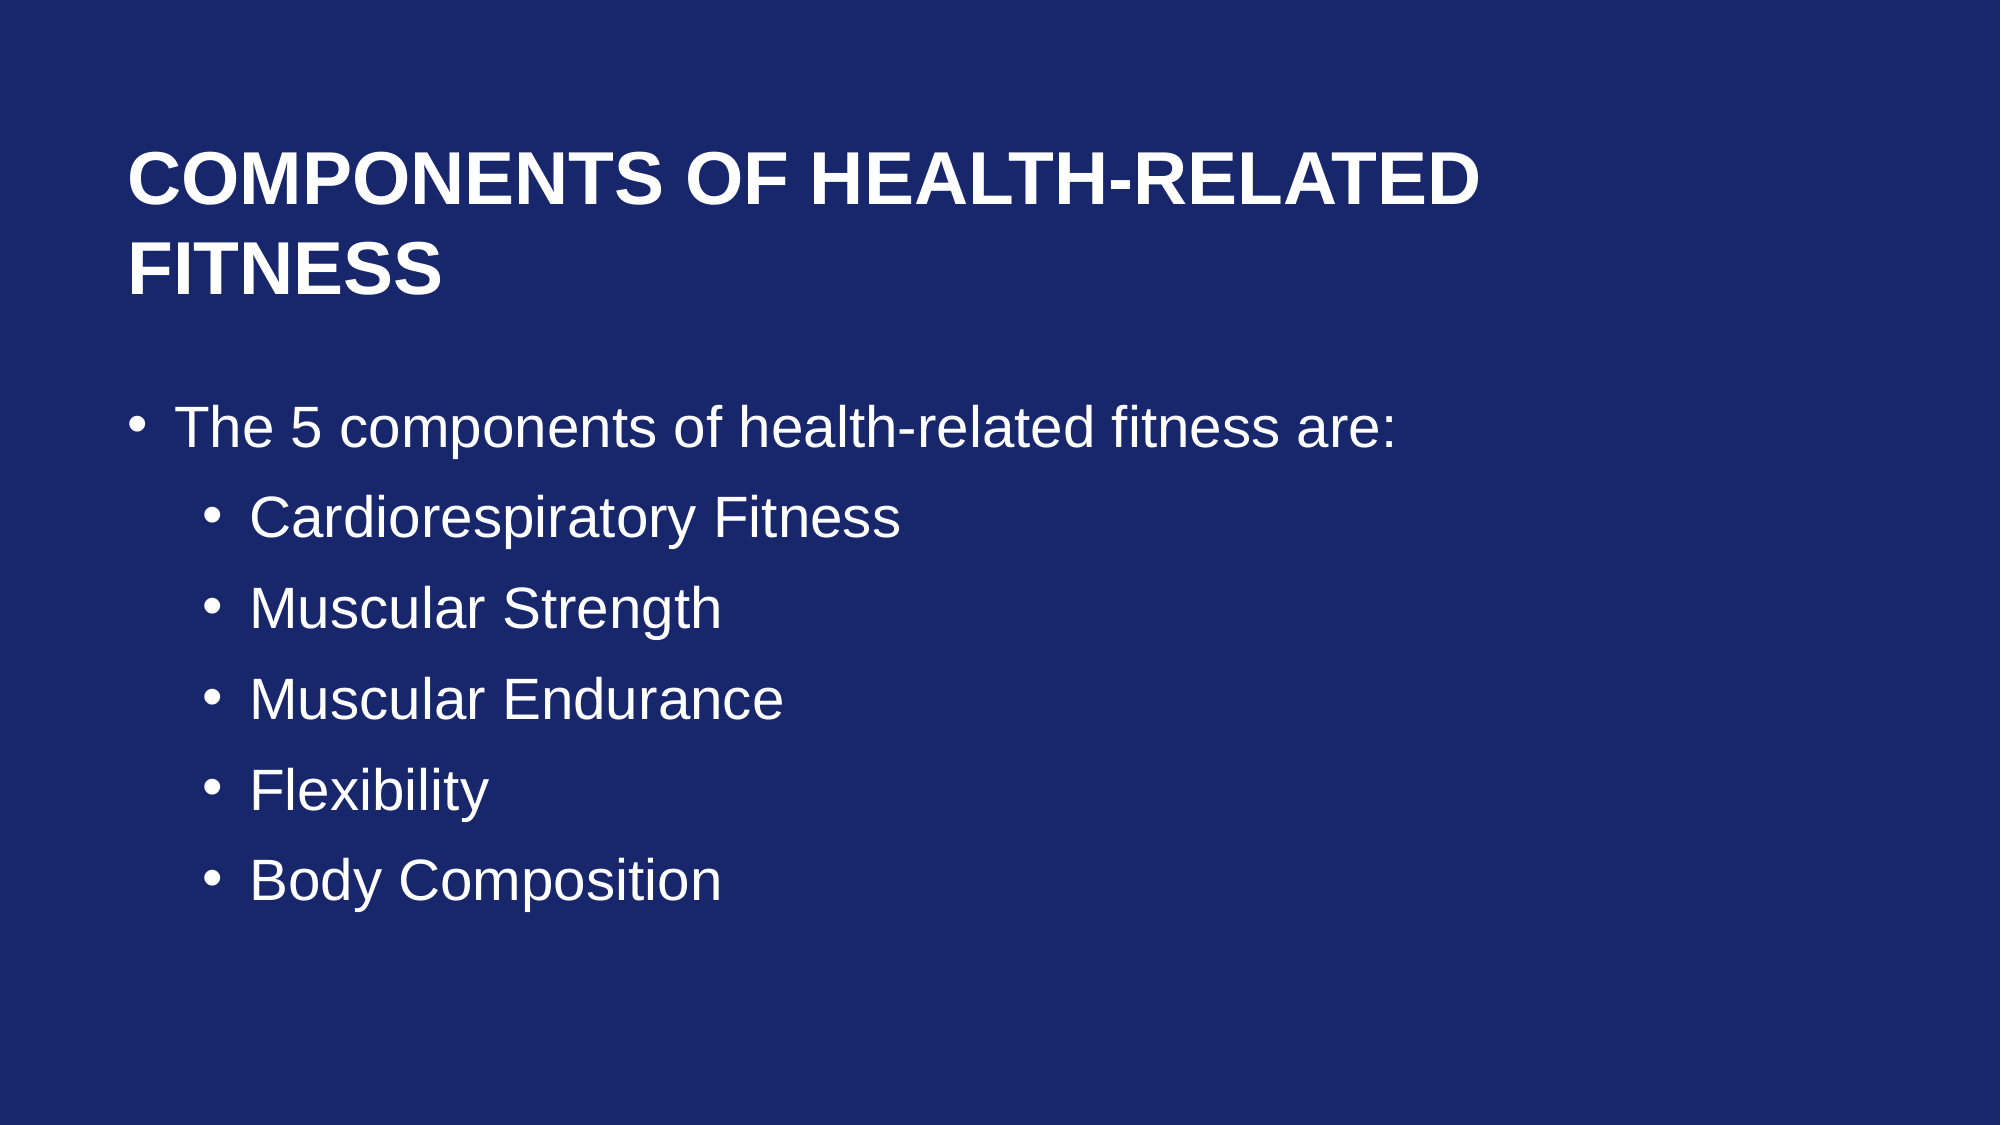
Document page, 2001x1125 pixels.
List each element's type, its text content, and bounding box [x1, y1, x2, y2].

list The 5 components of health-related fitness are: Cardiorespiratory Fitness Muscular Strength Muscular Endurance Flexibility Body Composition [112, 351, 1775, 950]
title Components of Health-related Fitness [112, 99, 1775, 339]
